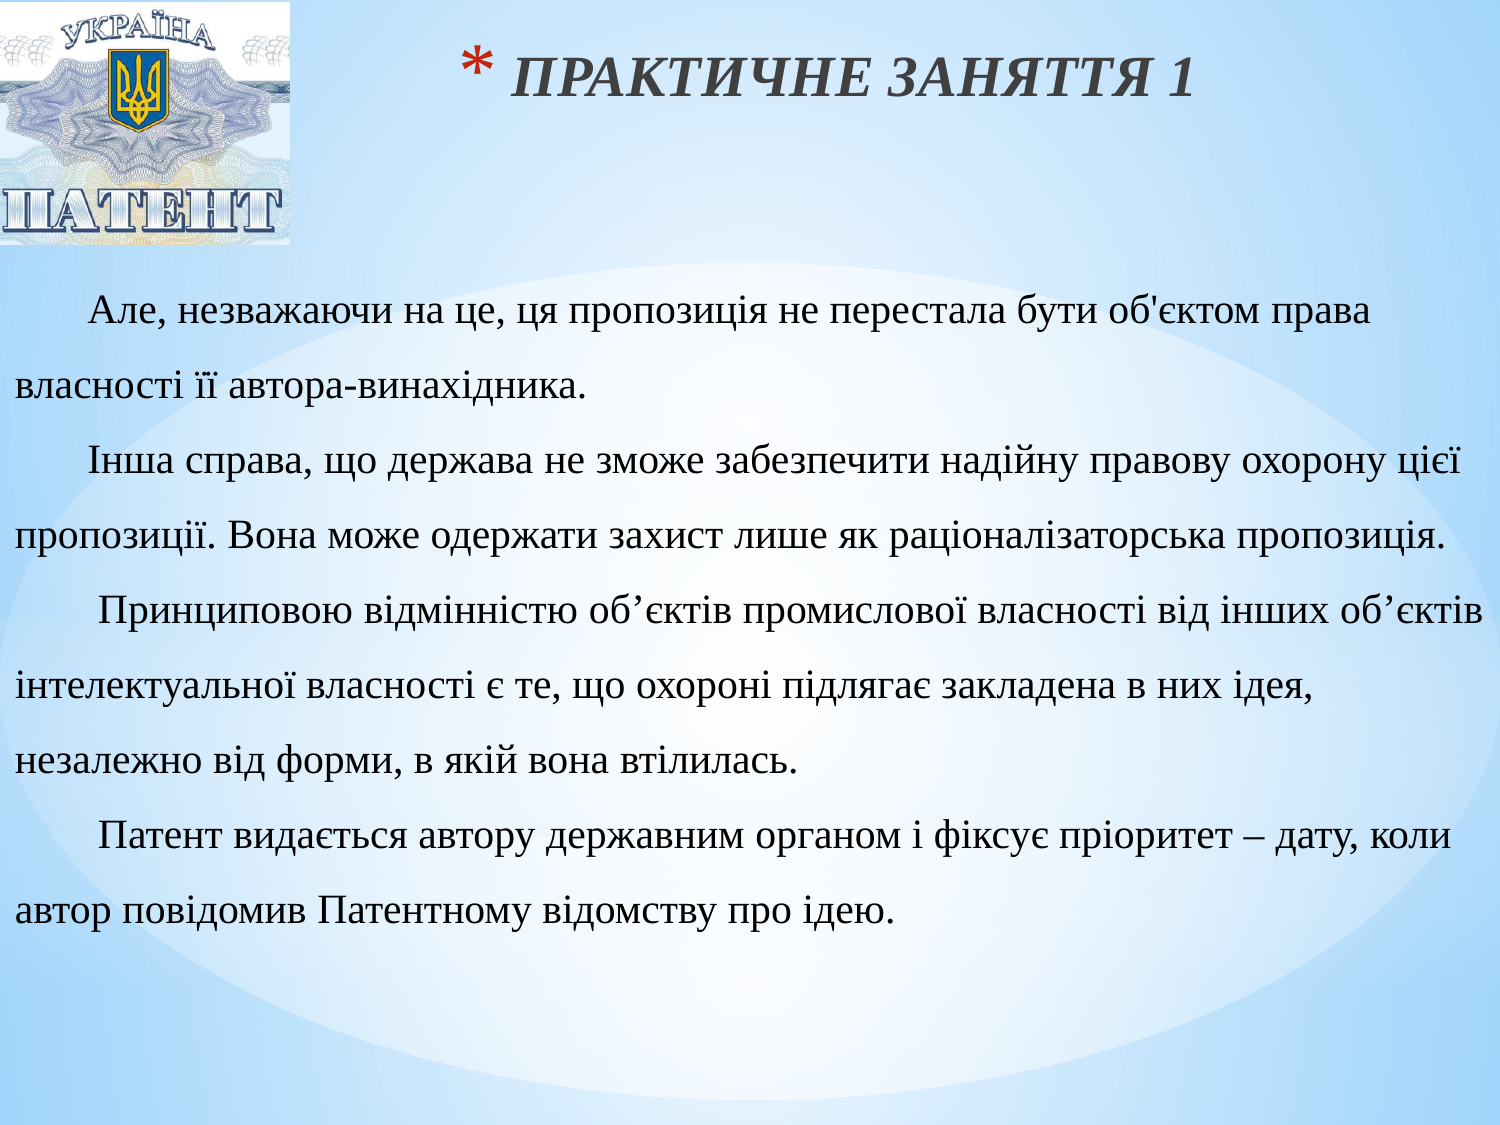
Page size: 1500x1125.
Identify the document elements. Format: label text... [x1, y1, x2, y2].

text_box Але, незважаючи на це, ця пропозиція не перестала бути об'єктом права власності її автора-винахідника. Інша справа, що держава не зможе забезпечити надійну правову охорону цієї пропозиції. Вона може одержати захист лише як раціоналізаторська пропозиція. Принциповою відмінністю об’єктів промислової власності від інших об’єктів інтелектуальної власності є те, що охороні підлягає закладена в них ідея, незалежно від форми, в якій вона втілилась. Патент видається автору державним органом і фіксує пріоритет – дату, коли автор повідомив Патентному відомству про ідею. [0, 249, 1500, 940]
picture [0, 2, 290, 245]
text_box ПРАКТИЧНЕ ЗАНЯТТЯ 1 [295, 30, 1427, 114]
